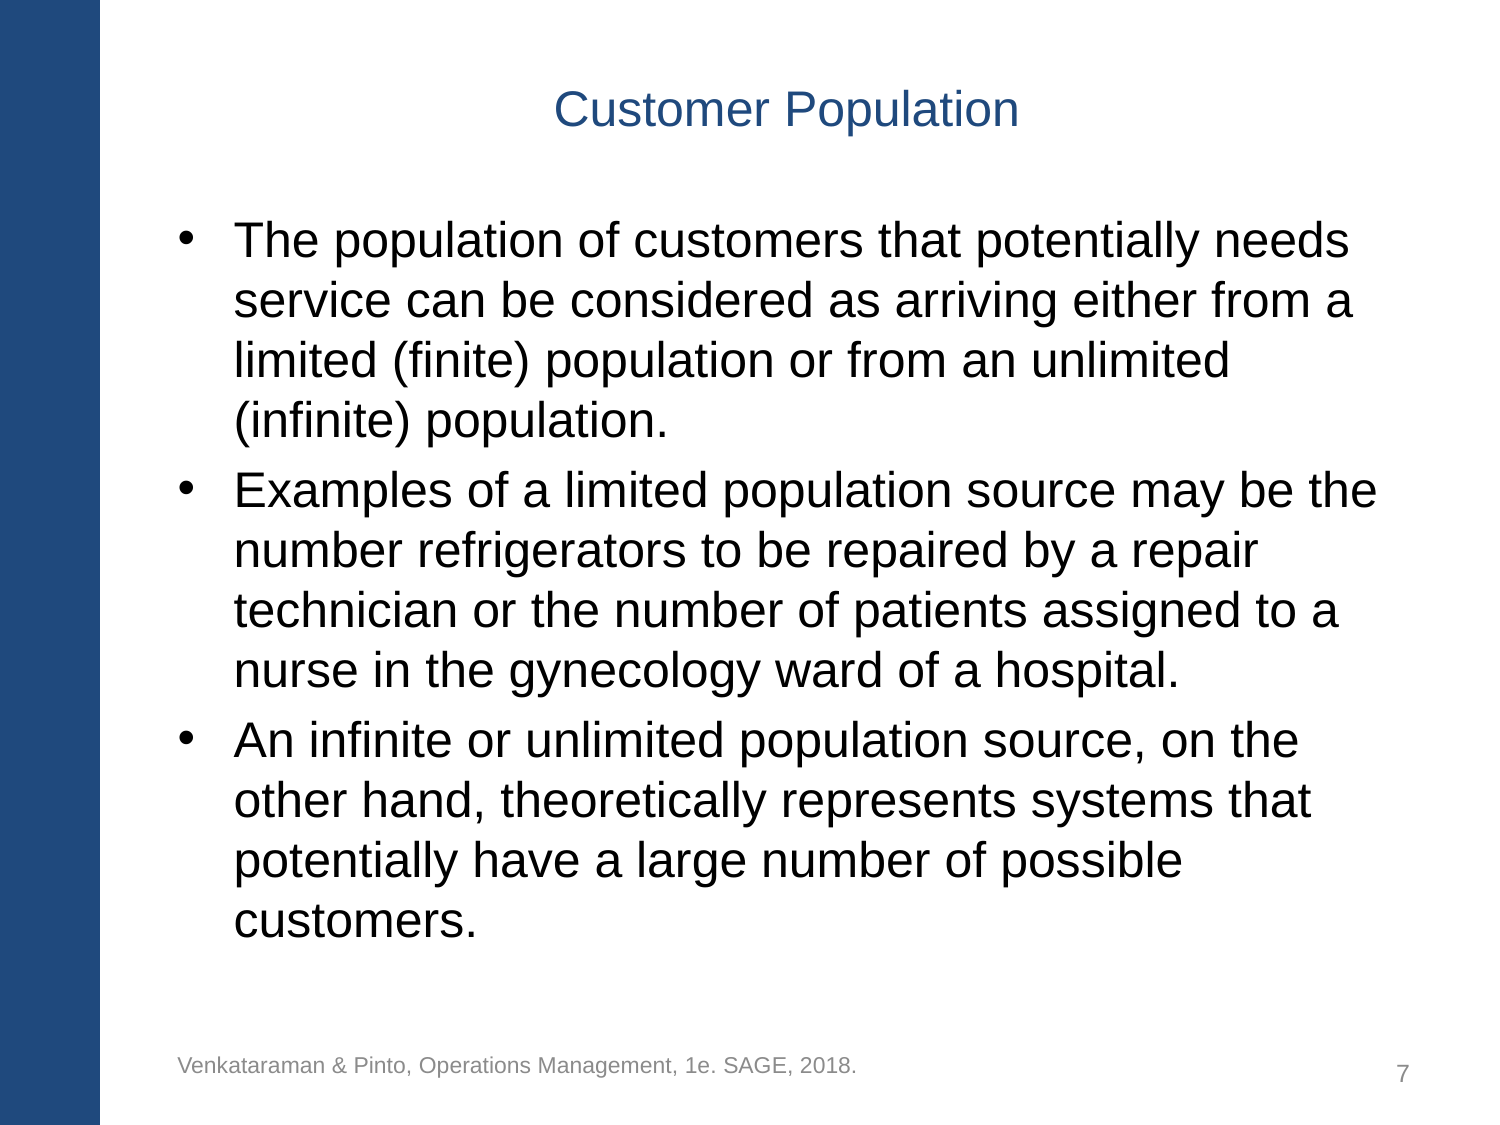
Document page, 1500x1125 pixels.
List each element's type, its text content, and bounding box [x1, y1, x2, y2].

slide_number 7 [1350, 1042, 1425, 1103]
list The population of customers that potentially needs service can be considered as arriving either from a limited (finite) population or from an unlimited (infinite) population. Examples of a limited population source may be the number refrigerators to be repaired by a repair technician or the number of patients assigned to a nurse in the gynecology ward of a hospital. An infinite or unlimited population source, on the other hand, theoretically represents systems that potentially have a large number of possible customers. [162, 200, 1425, 1025]
footer Venkataraman & Pinto, Operations Management, 1e. SAGE, 2018. [162, 1042, 1313, 1103]
title Customer Population [162, 12, 1425, 200]
